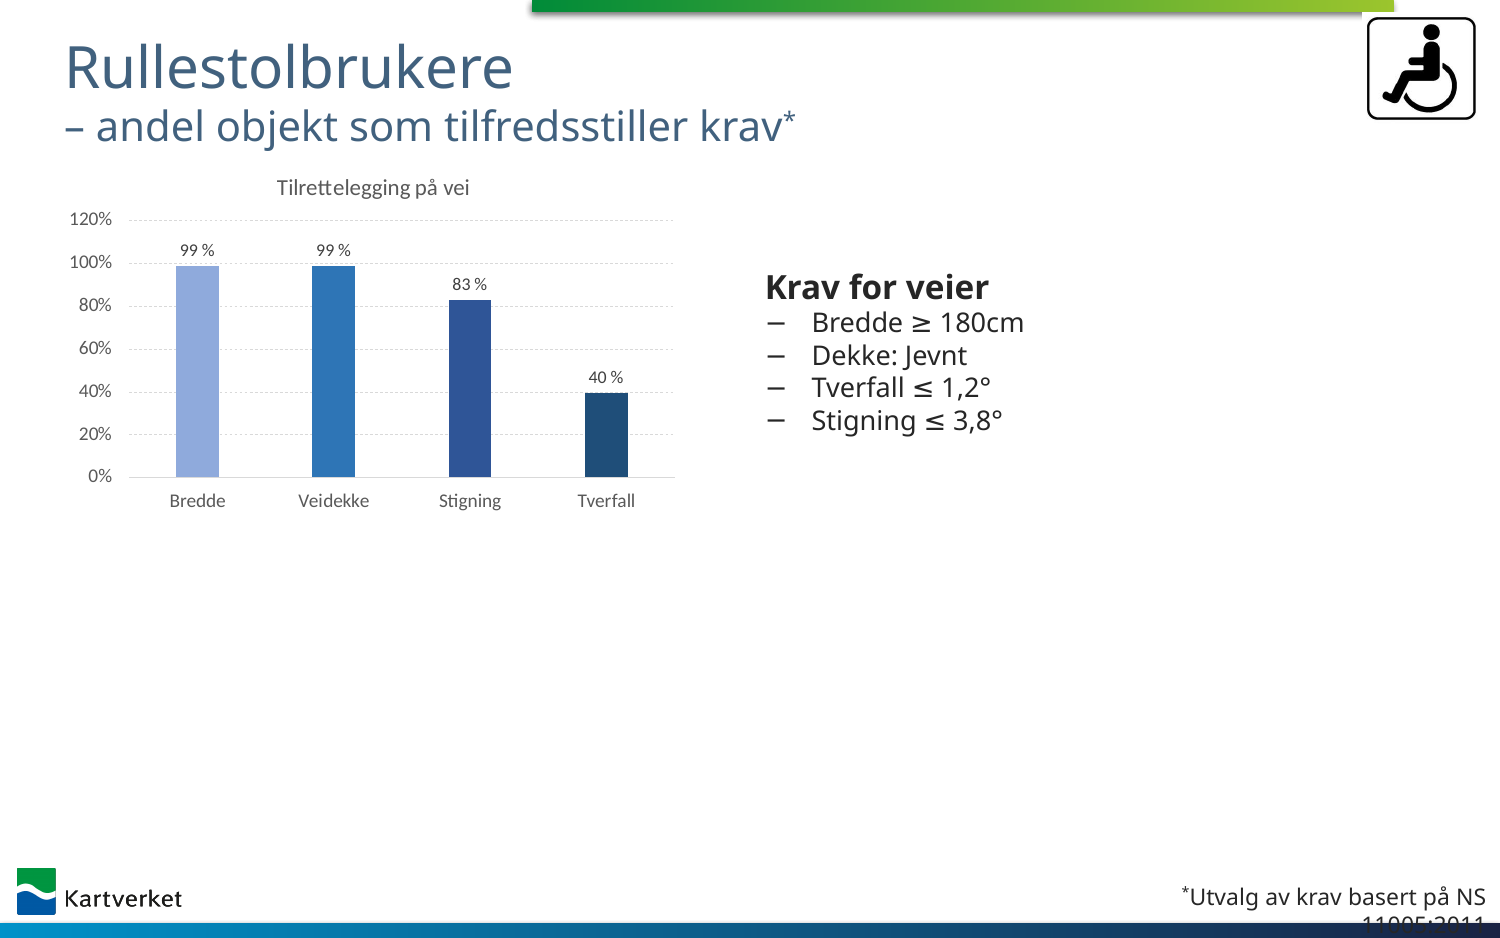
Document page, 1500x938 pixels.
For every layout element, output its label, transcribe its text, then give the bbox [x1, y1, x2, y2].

text_box Krav for veier Bredde ≥ 180cm Dekke: Jevnt Tverfall ≤ 1,2° Stigning ≤ 3,8° [750, 258, 1234, 444]
picture [1362, 12, 1481, 126]
picture [62, 166, 685, 519]
text_box Rullestolbrukere – andel objekt som tilfredsstiller krav* [49, 25, 1431, 158]
text_box *Utvalg av krav basert på NS 11005:2011 [1068, 873, 1500, 938]
